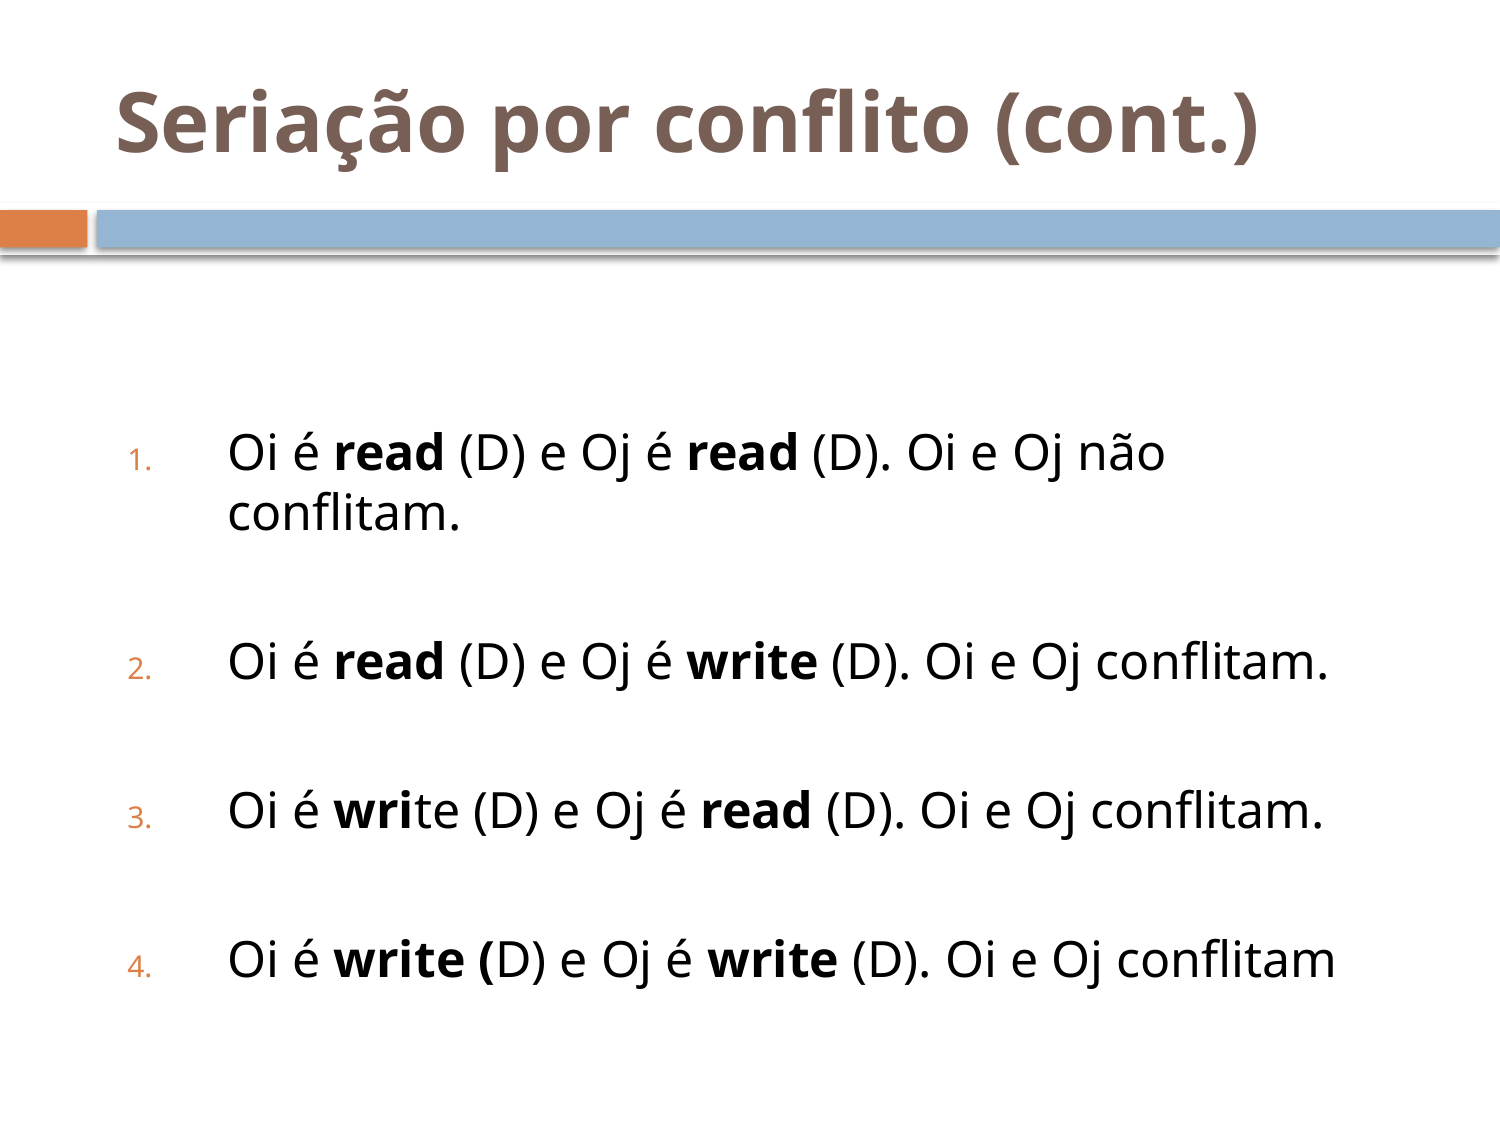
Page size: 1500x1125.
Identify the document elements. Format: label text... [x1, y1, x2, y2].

title Seriação por conflito (cont.) [100, 37, 1438, 200]
list Oi é read (D) e Oj é read (D). Oi e Oj não conflitam. Oi é read (D) e Oj é write (D). Oi e Oj conflitam. Oi é write (D) e Oj é read (D). Oi e Oj conflitam. Oi é write (D) e Oj é write (D). Oi e Oj conflitam [112, 412, 1388, 1000]
